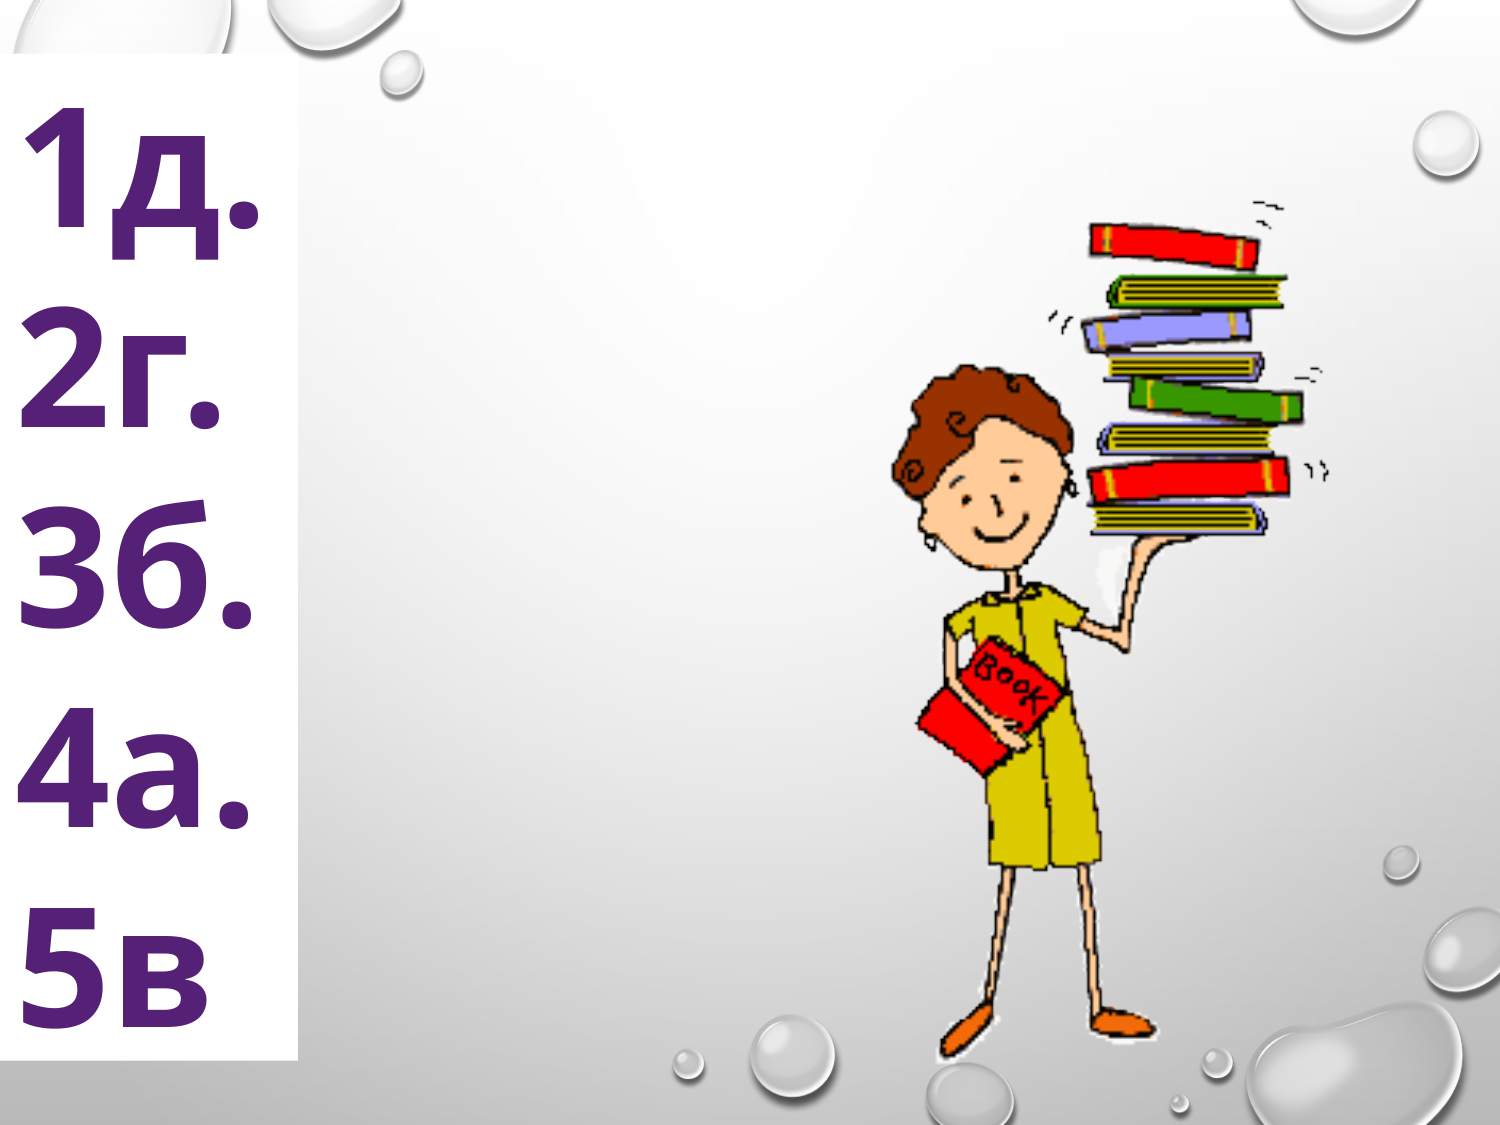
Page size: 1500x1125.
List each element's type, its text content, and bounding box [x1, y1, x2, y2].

picture [0, 0, 1500, 1125]
text_box 1д. 2г. 3б. 4а. 5в [0, 53, 298, 1061]
